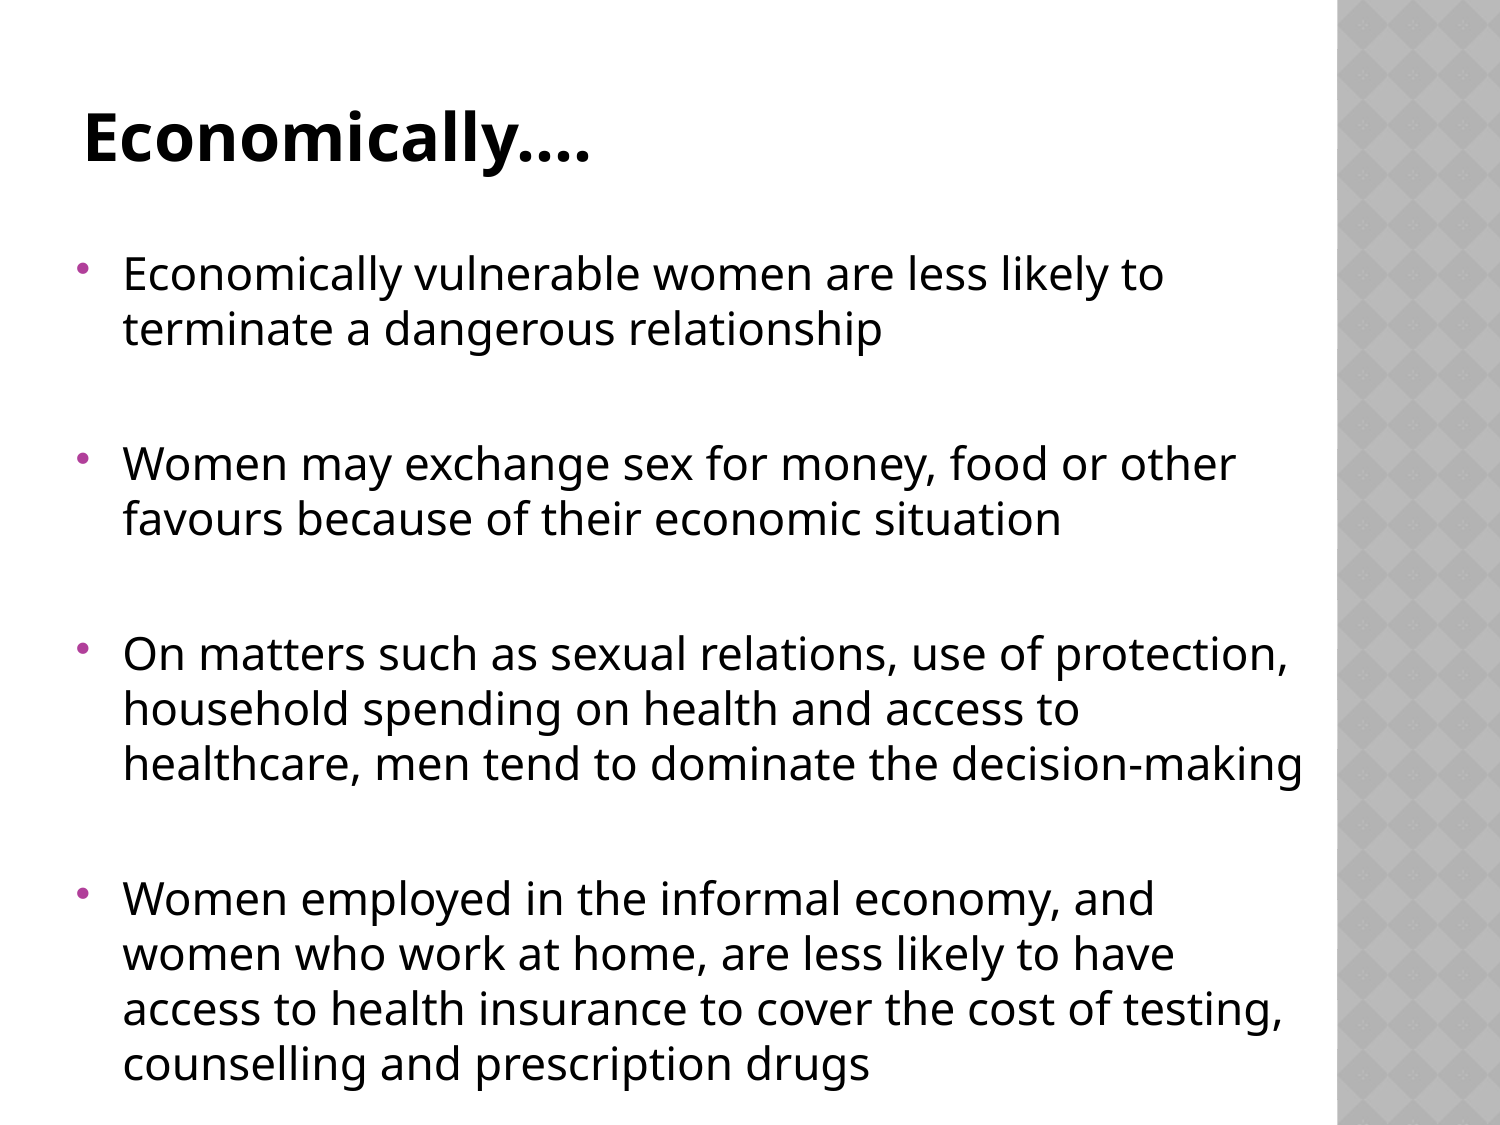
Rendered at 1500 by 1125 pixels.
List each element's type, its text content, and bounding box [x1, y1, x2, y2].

list Economically vulnerable women are less likely to terminate a dangerous relationship Women may exchange sex for money, food or other favours because of their economic situation On matters such as sexual relations, use of protection, household spending on health and access to healthcare, men tend to dominate the decision-making Women employed in the informal economy, and women who work at home, are less likely to have access to health insurance to cover the cost of testing, counselling and prescription drugs [62, 237, 1326, 1125]
title Economically…. [75, 52, 1263, 175]
